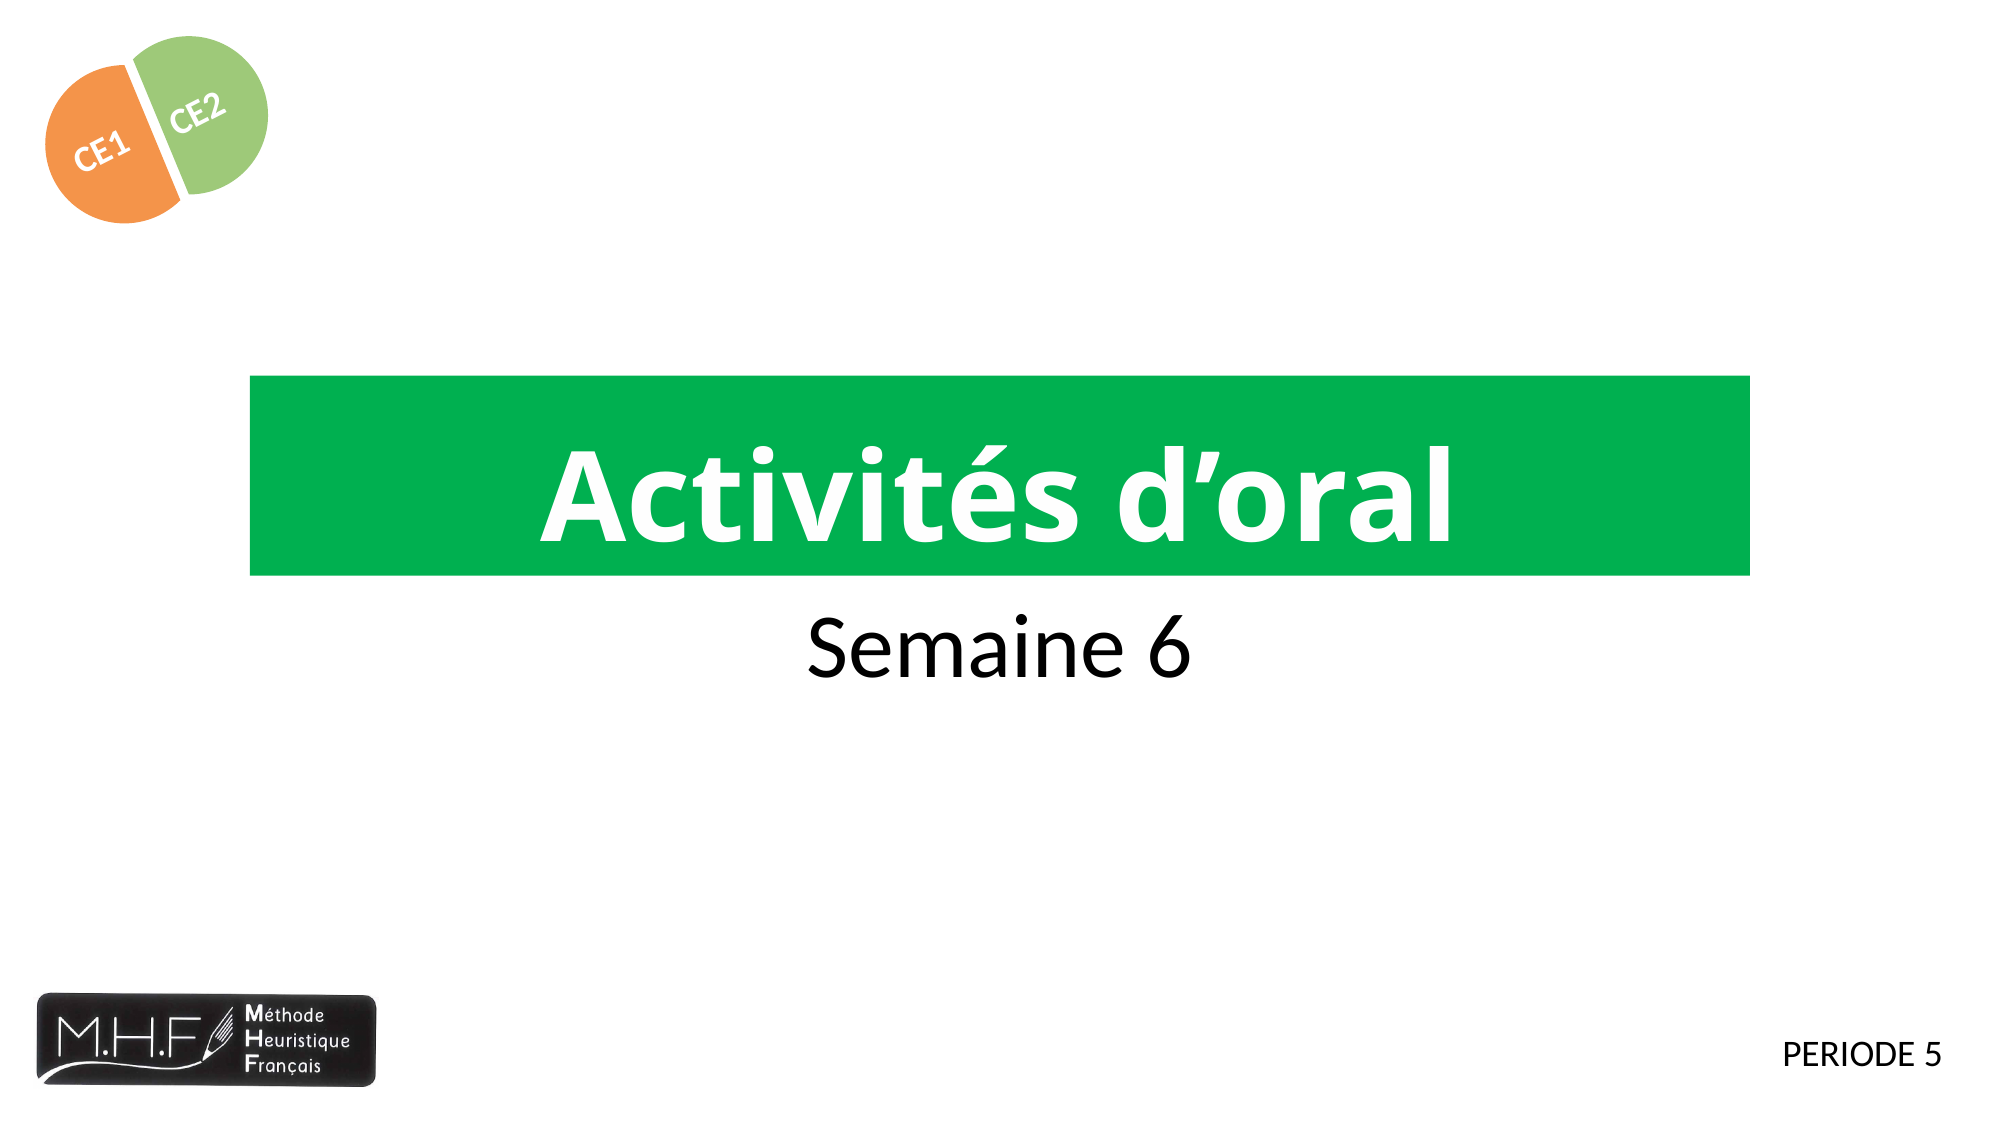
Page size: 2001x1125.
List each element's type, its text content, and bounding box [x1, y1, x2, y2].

title Activités d’oral [249, 375, 1750, 576]
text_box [45, 35, 269, 224]
subtitle Semaine 6 [249, 590, 1750, 863]
picture [33, 990, 379, 1089]
text_box PERIODE 5 [1362, 1021, 1967, 1082]
